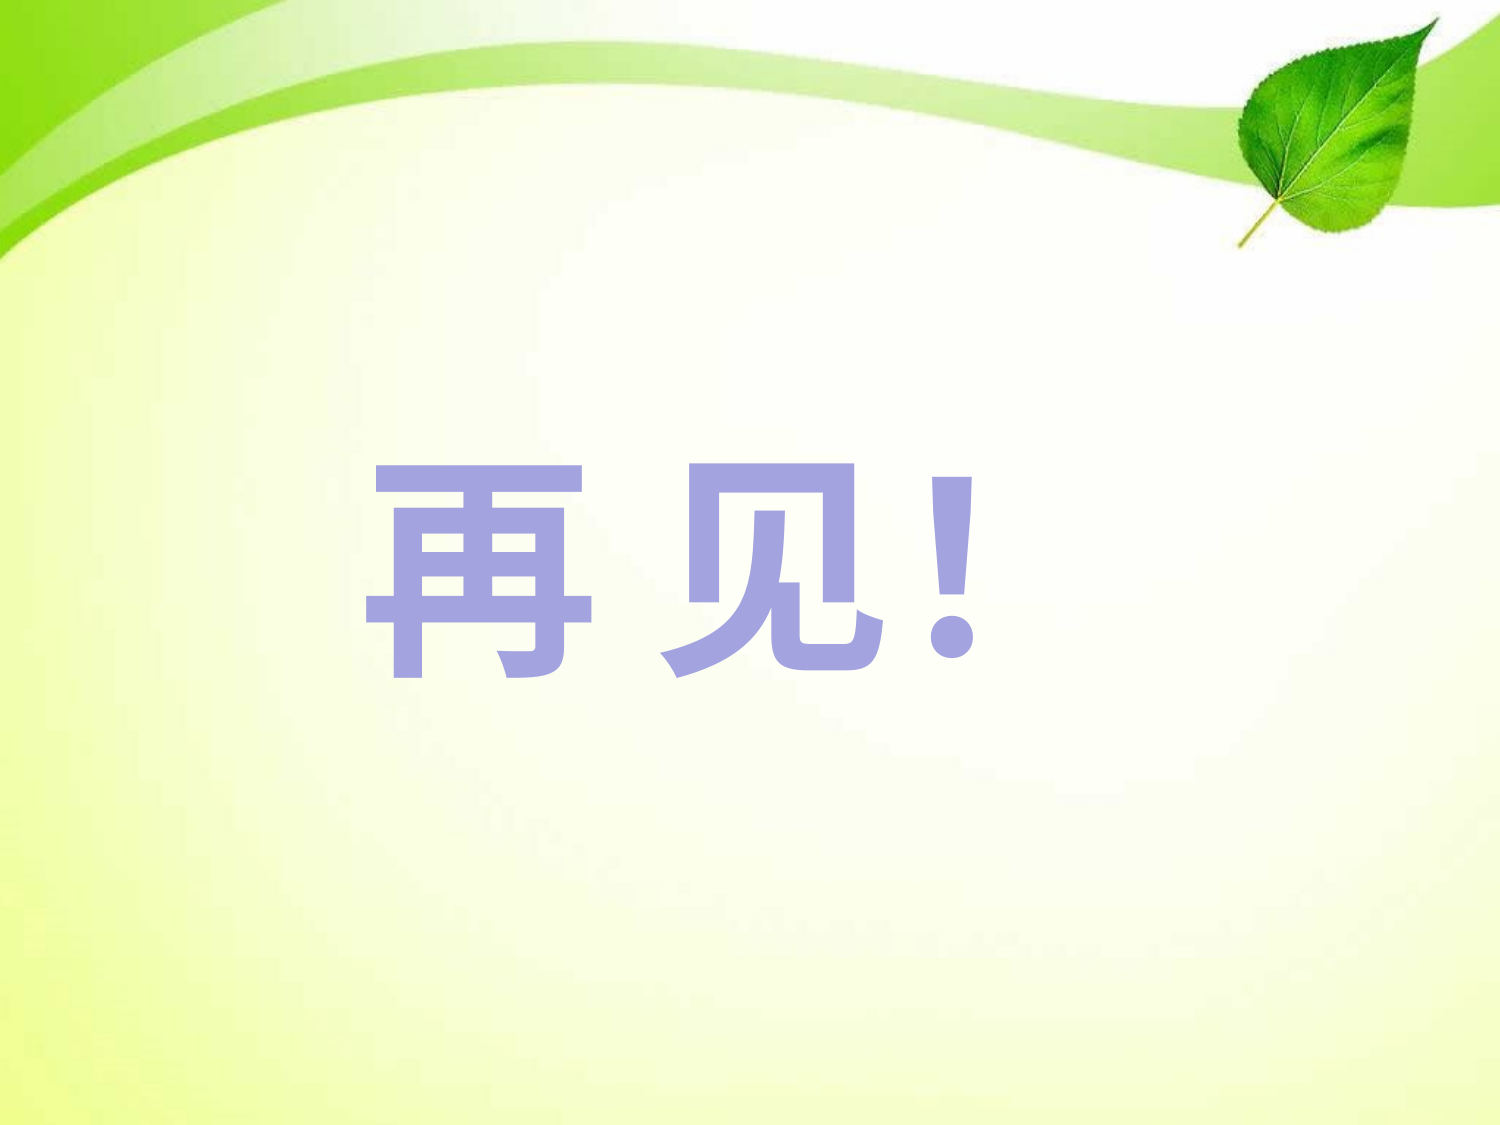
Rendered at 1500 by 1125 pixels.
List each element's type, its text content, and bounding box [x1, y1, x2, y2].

picture [0, 0, 1500, 1125]
text_box 再 见！ [344, 409, 1227, 712]
